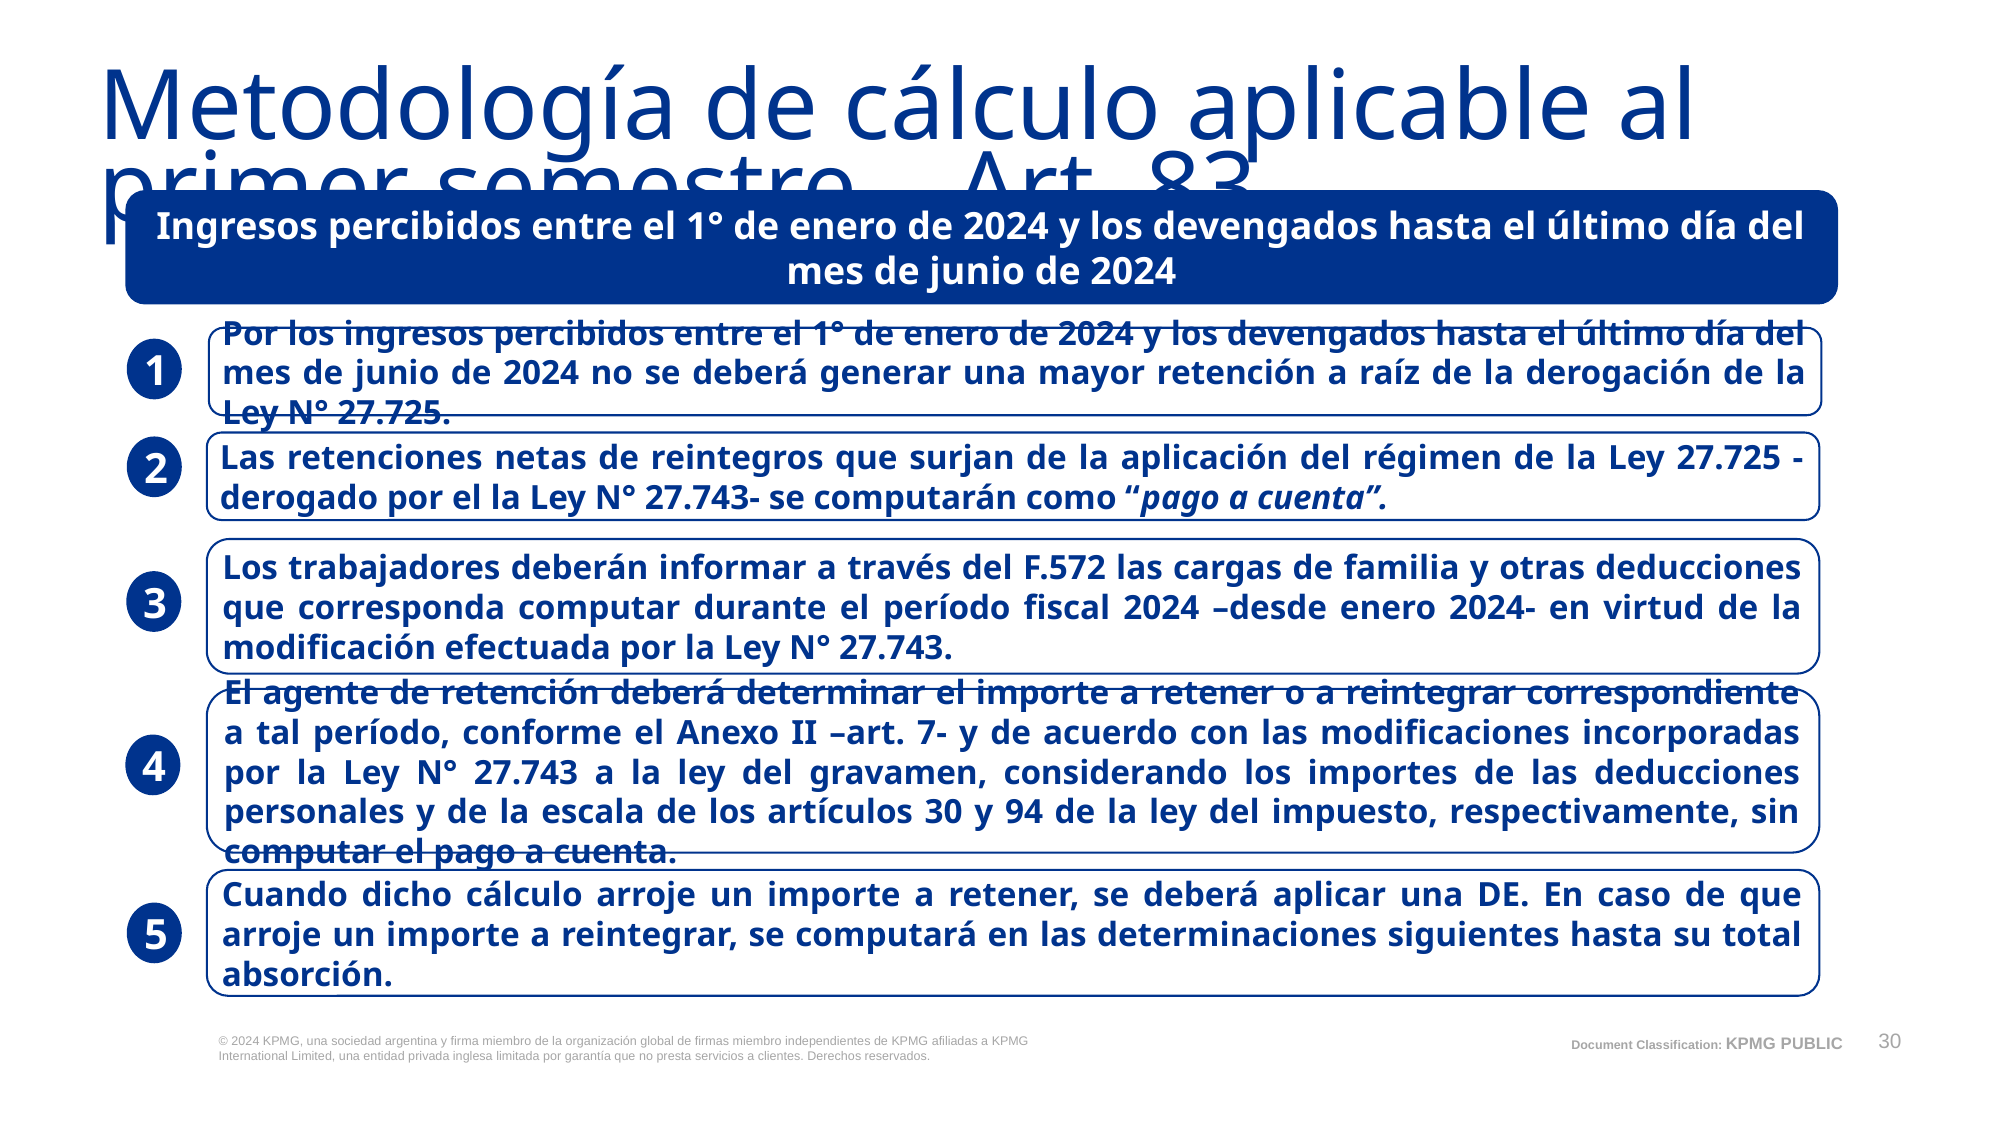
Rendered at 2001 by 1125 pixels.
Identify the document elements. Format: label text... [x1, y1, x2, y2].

text_box Por los ingresos percibidos entre el 1° de enero de 2024 y los devengados hasta el último día del mes de junio de 2024 no se deberá generar una mayor retención a raíz de la derogación de la Ley N° 27.725. [207, 326, 1823, 417]
text_box Ingresos percibidos entre el 1° de enero de 2024 y los devengados hasta el último día del mes de junio de 2024 [125, 190, 1839, 305]
text_box Los trabajadores deberán informar a través del F.572 las cargas de familia y otras deducciones que corresponda computar durante el período fiscal 2024 –desde enero 2024- en virtud de la modificación efectuada por la Ley N° 27.743. [205, 537, 1821, 675]
text_box 3 [126, 571, 182, 632]
text_box Las retenciones netas de reintegros que surjan de la aplicación del régimen de la Ley 27.725 -derogado por el la Ley N° 27.743- se computarán como “pago a cuenta”. [205, 431, 1821, 522]
text_box El agente de retención deberá determinar el importe a retener o a reintegrar correspondiente a tal período, conforme el Anexo II –art. 7- y de acuerdo con las modificaciones incorporadas por la Ley N° 27.743 a la ley del gravamen, considerando los importes de las deducciones personales y de la escala de los artículos 30 y 94 de la ley del impuesto, respectivamente, sin computar el pago a cuenta. [205, 687, 1821, 854]
text_box 1 [126, 338, 182, 400]
title Metodología de cálculo aplicable al primer semestre – Art. 83 [98, 74, 1900, 193]
text_box 2 [126, 436, 182, 498]
text_box 4 [125, 734, 181, 796]
text_box 5 [126, 902, 182, 964]
text_box Cuando dicho cálculo arroje un importe a retener, se deberá aplicar una DE. En caso de que arroje un importe a reintegrar, se computará en las determinaciones siguientes hasta su total absorción. [205, 868, 1821, 997]
